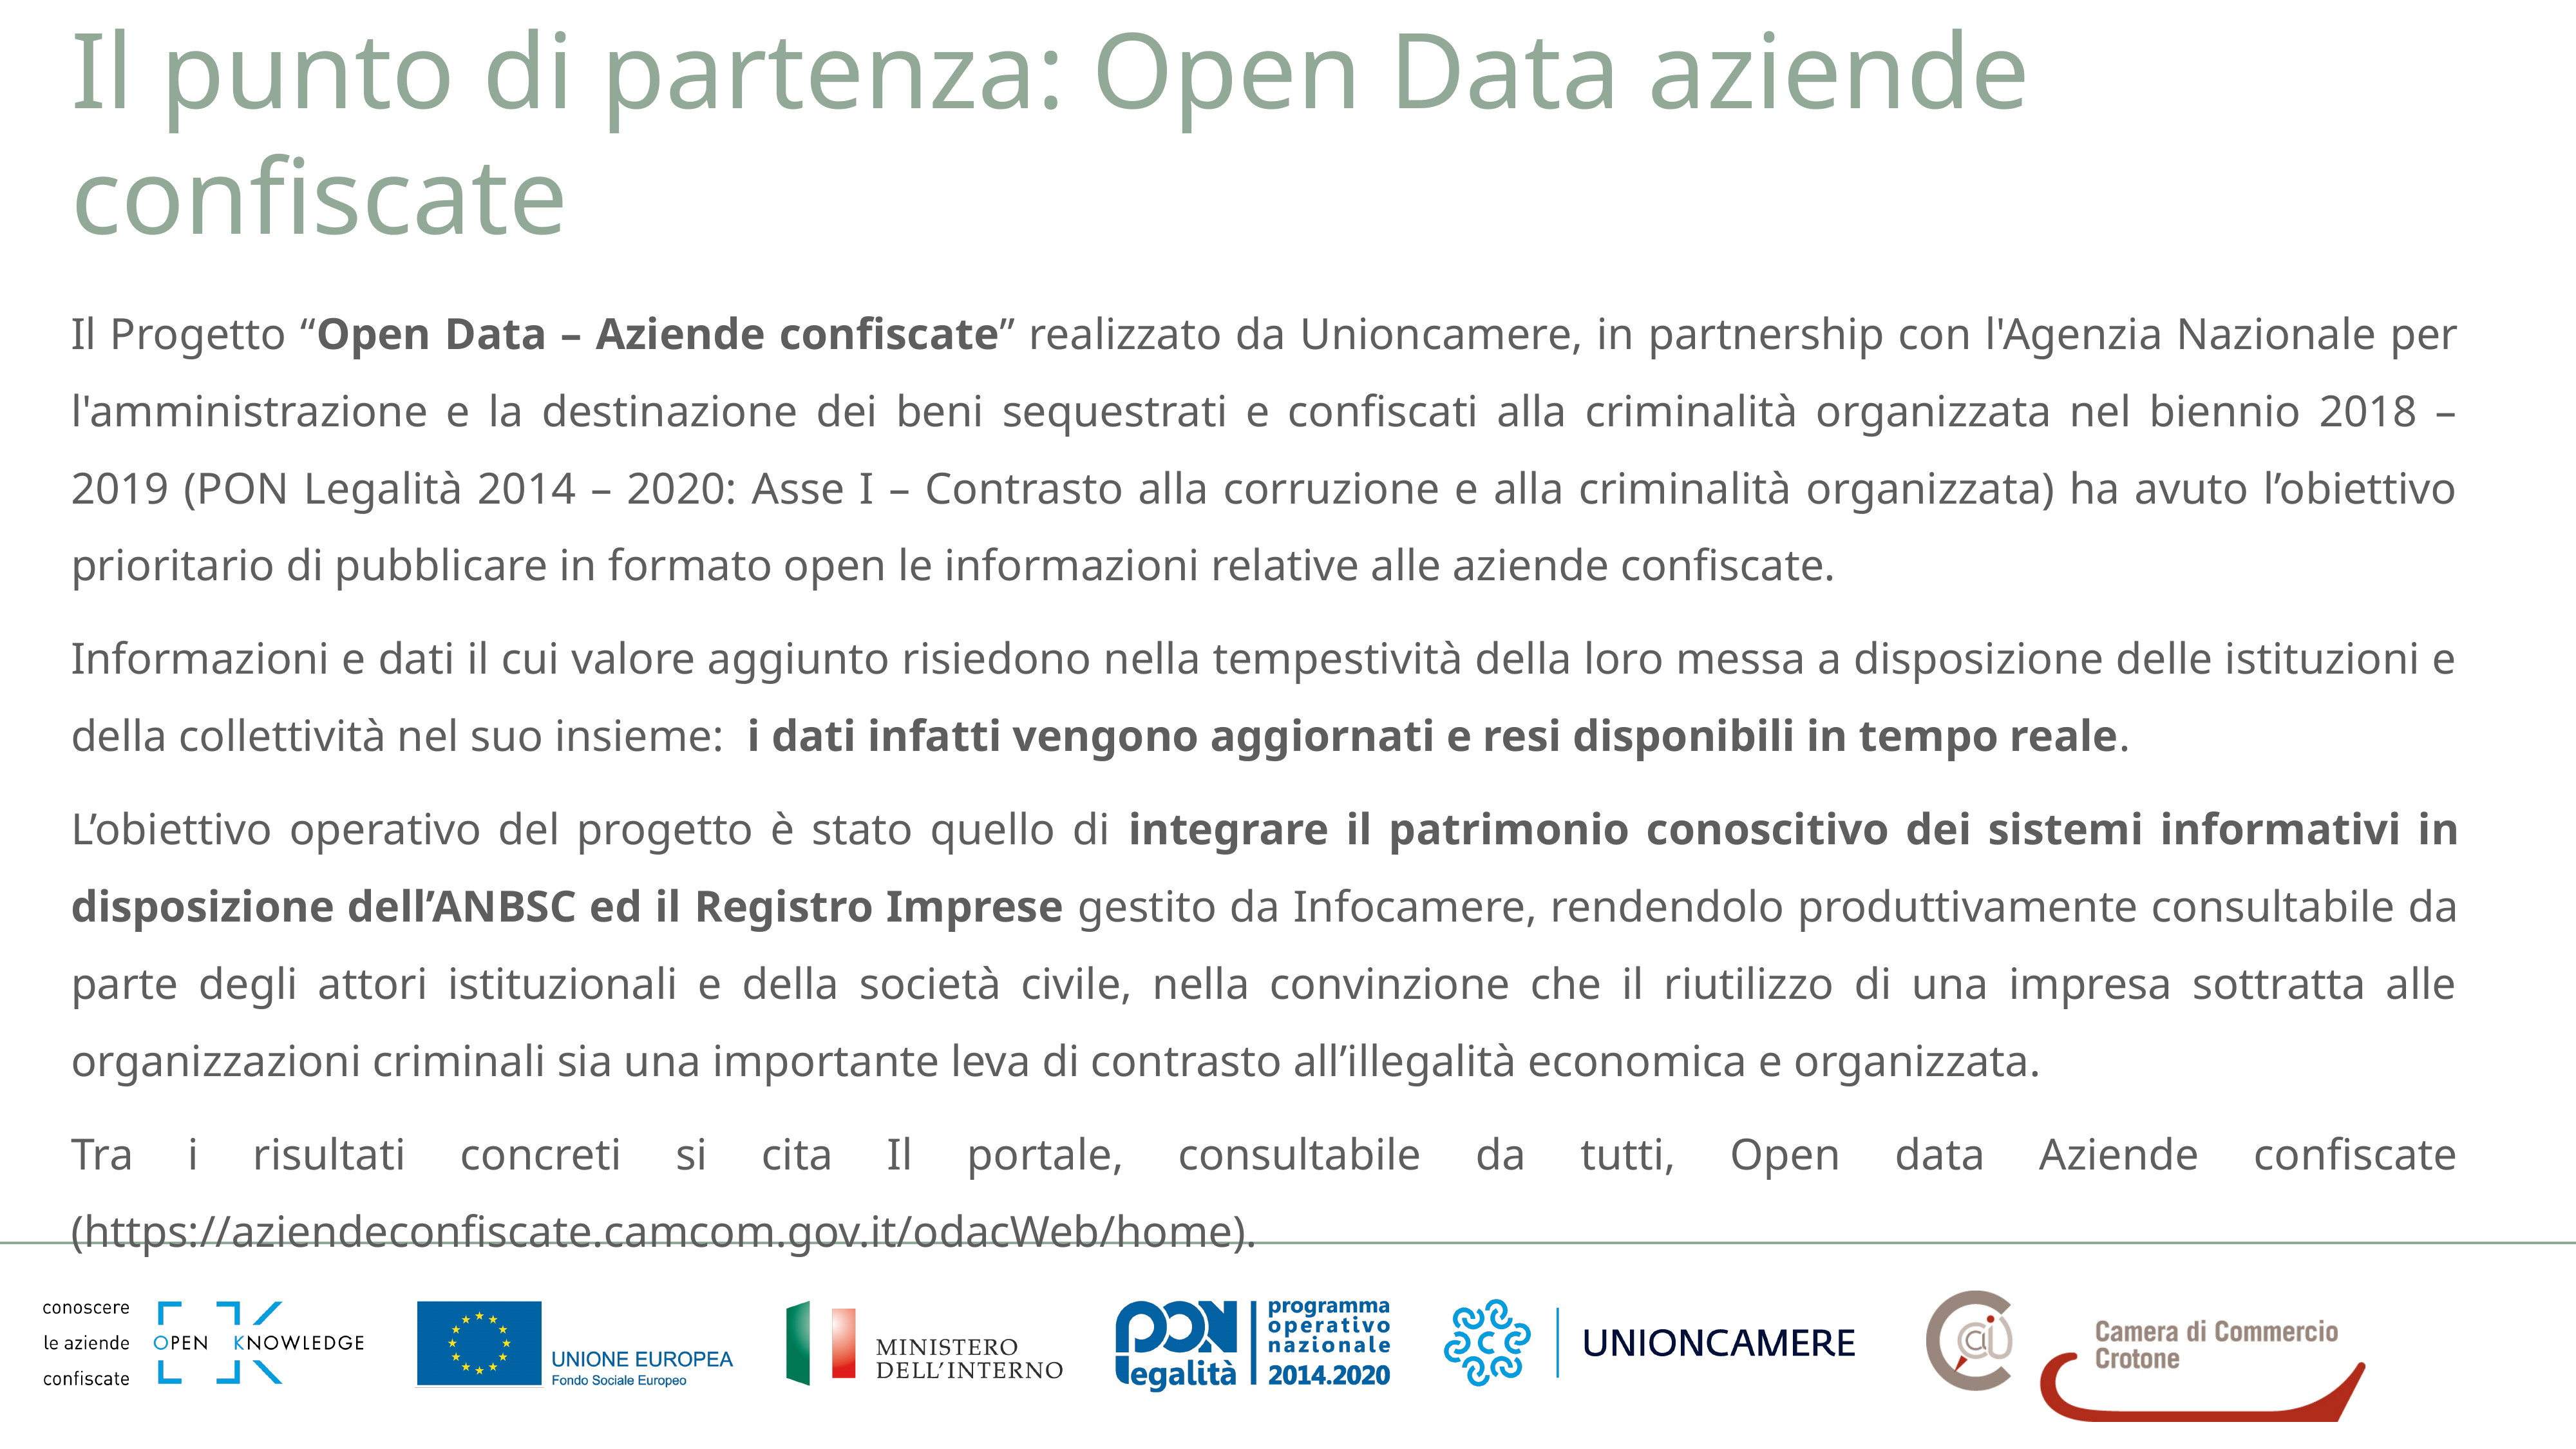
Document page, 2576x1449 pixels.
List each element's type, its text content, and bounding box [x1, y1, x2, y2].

picture [42, 1296, 1855, 1392]
picture [156, 1338, 166, 1348]
text_box Il Progetto “Open Data – Aziende confiscate” realizzato da Unioncamere, in partnership con l'Agenzia Nazionale per l'amministrazione e la destinazione dei beni sequestrati e confiscati alla criminalità organizzata nel biennio 2018 – 2019 (PON Legalità 2014 – 2020: Asse I – Contrasto alla corruzione e alla criminalità organizzata) ha avuto l’obiettivo prioritario di pubblicare in formato open le informazioni relative alle aziende confiscate. Informazioni e dati il cui valore aggiunto risiedono nella tempestività della loro messa a disposizione delle istituzioni e della collettività nel suo insieme: i dati infatti vengono aggiornati e resi disponibili in tempo reale. L’obiettivo operativo del progetto è stato quello di integrare il patrimonio conoscitivo dei sistemi informativi in disposizione dell’ANBSC ed il Registro Imprese gestito da Infocamere, rendendolo produttivamente consultabile da parte degli attori istituzionali e della società civile, nella convinzione che il riutilizzo di una impresa sottratta alle organizzazioni criminali sia una importante leva di contrasto all’illegalità economica e organizzata. Tra i risultati concreti si cita Il portale, consultabile da tutti, Open data Aziende confiscate (https://aziendeconfiscate.camcom.gov.it/odacWeb/home). [61, 276, 2470, 1335]
text_box Il punto di partenza: Open Data aziende confiscate [66, 0, 2416, 261]
picture [1926, 1335, 2365, 1422]
